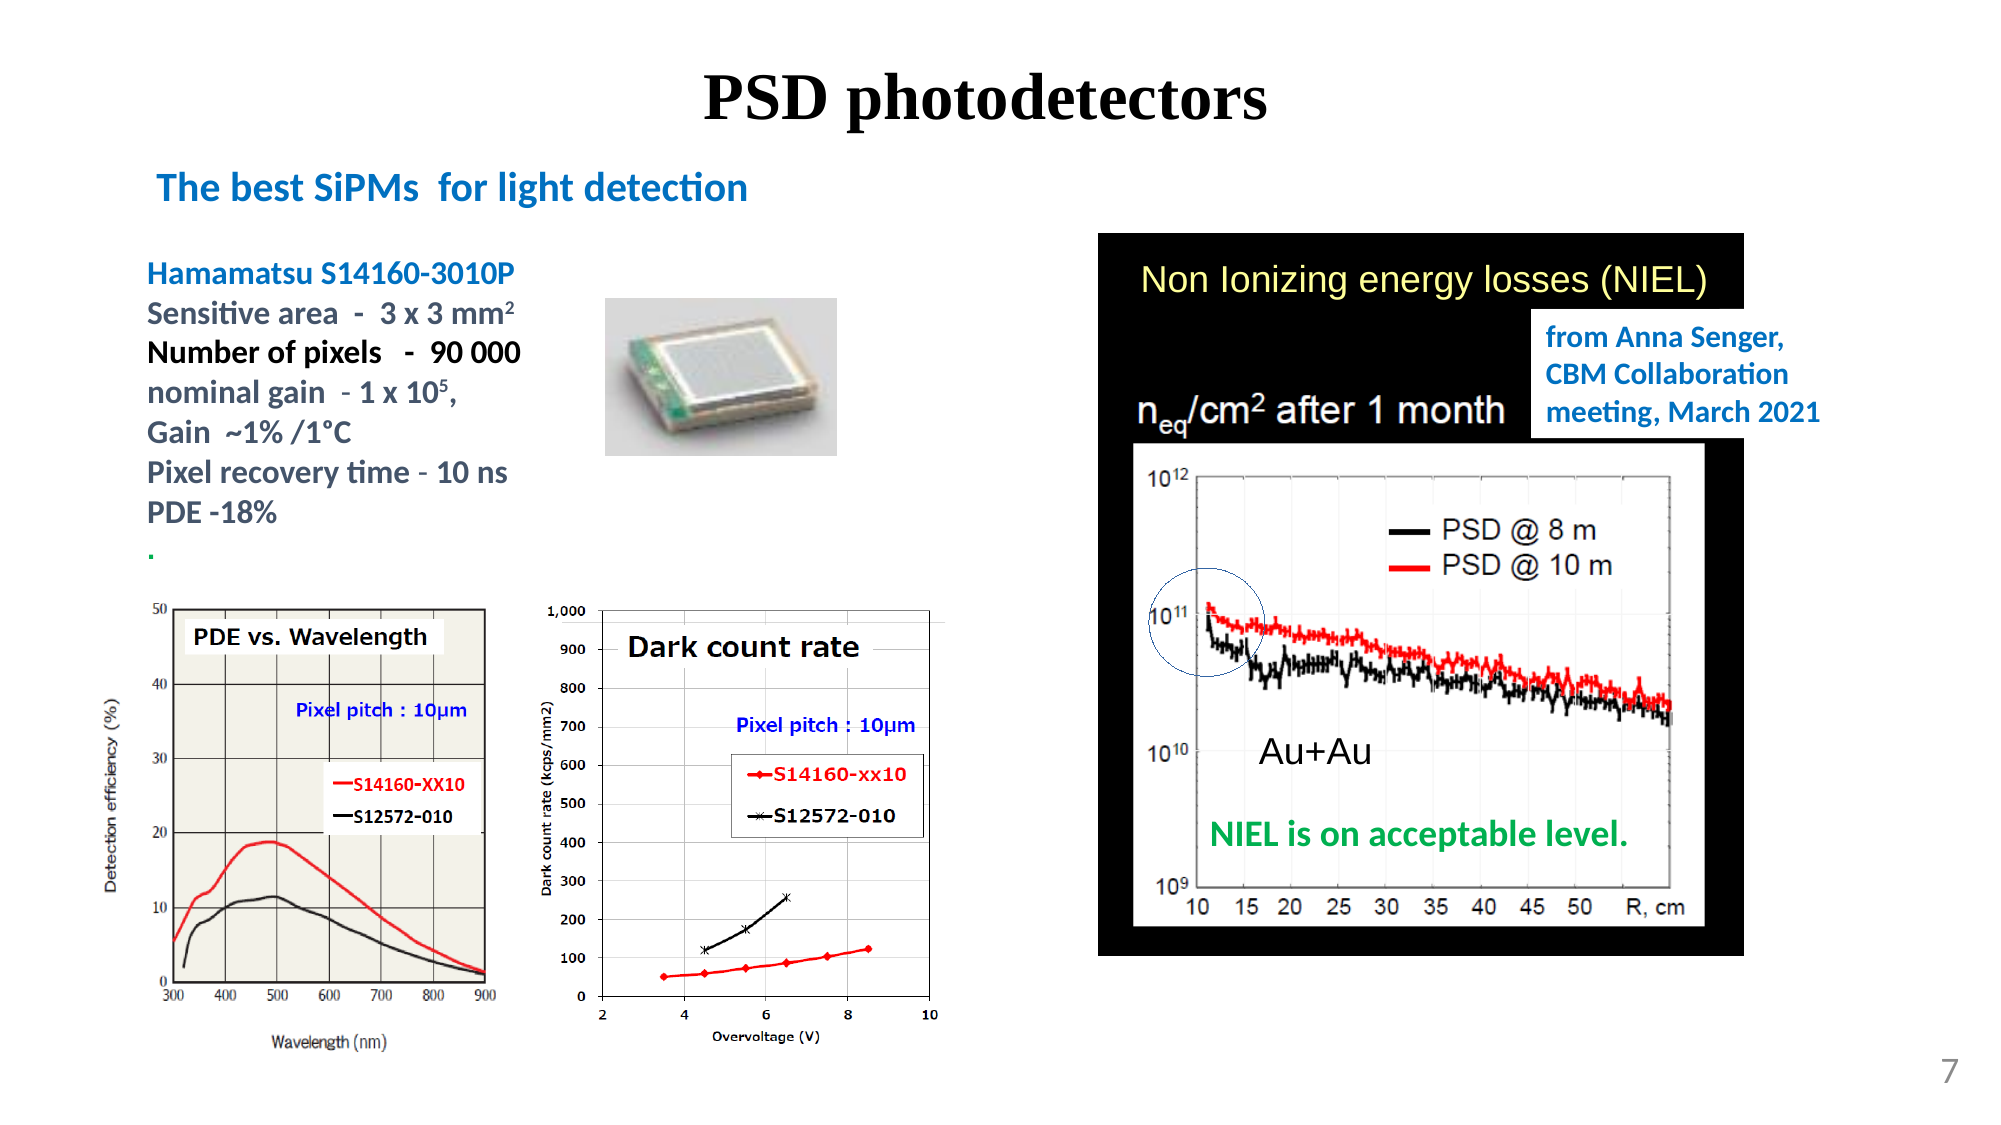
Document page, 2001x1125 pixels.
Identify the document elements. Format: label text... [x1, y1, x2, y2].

text_box Hamamatsu S14160-3010P Sensitive area - 3 x 3 mm2 Number of pixels - 90 000 nominal gain - 1 x 105, Gain ~1% /1ᵒC Pixel recovery time - 10 ns PDE -18% . [132, 243, 837, 573]
picture [605, 297, 837, 456]
picture [1097, 233, 1745, 956]
text_box <номер> [1524, 1038, 1975, 1099]
picture [530, 601, 946, 1084]
picture [97, 585, 498, 1057]
text_box The best SiPMs for light detection [132, 151, 791, 217]
text_box from Anna Senger, CBM Collaboration meeting, March 2021 [1749, 308, 1860, 439]
text_box PSD photodetectors [313, 45, 1660, 151]
